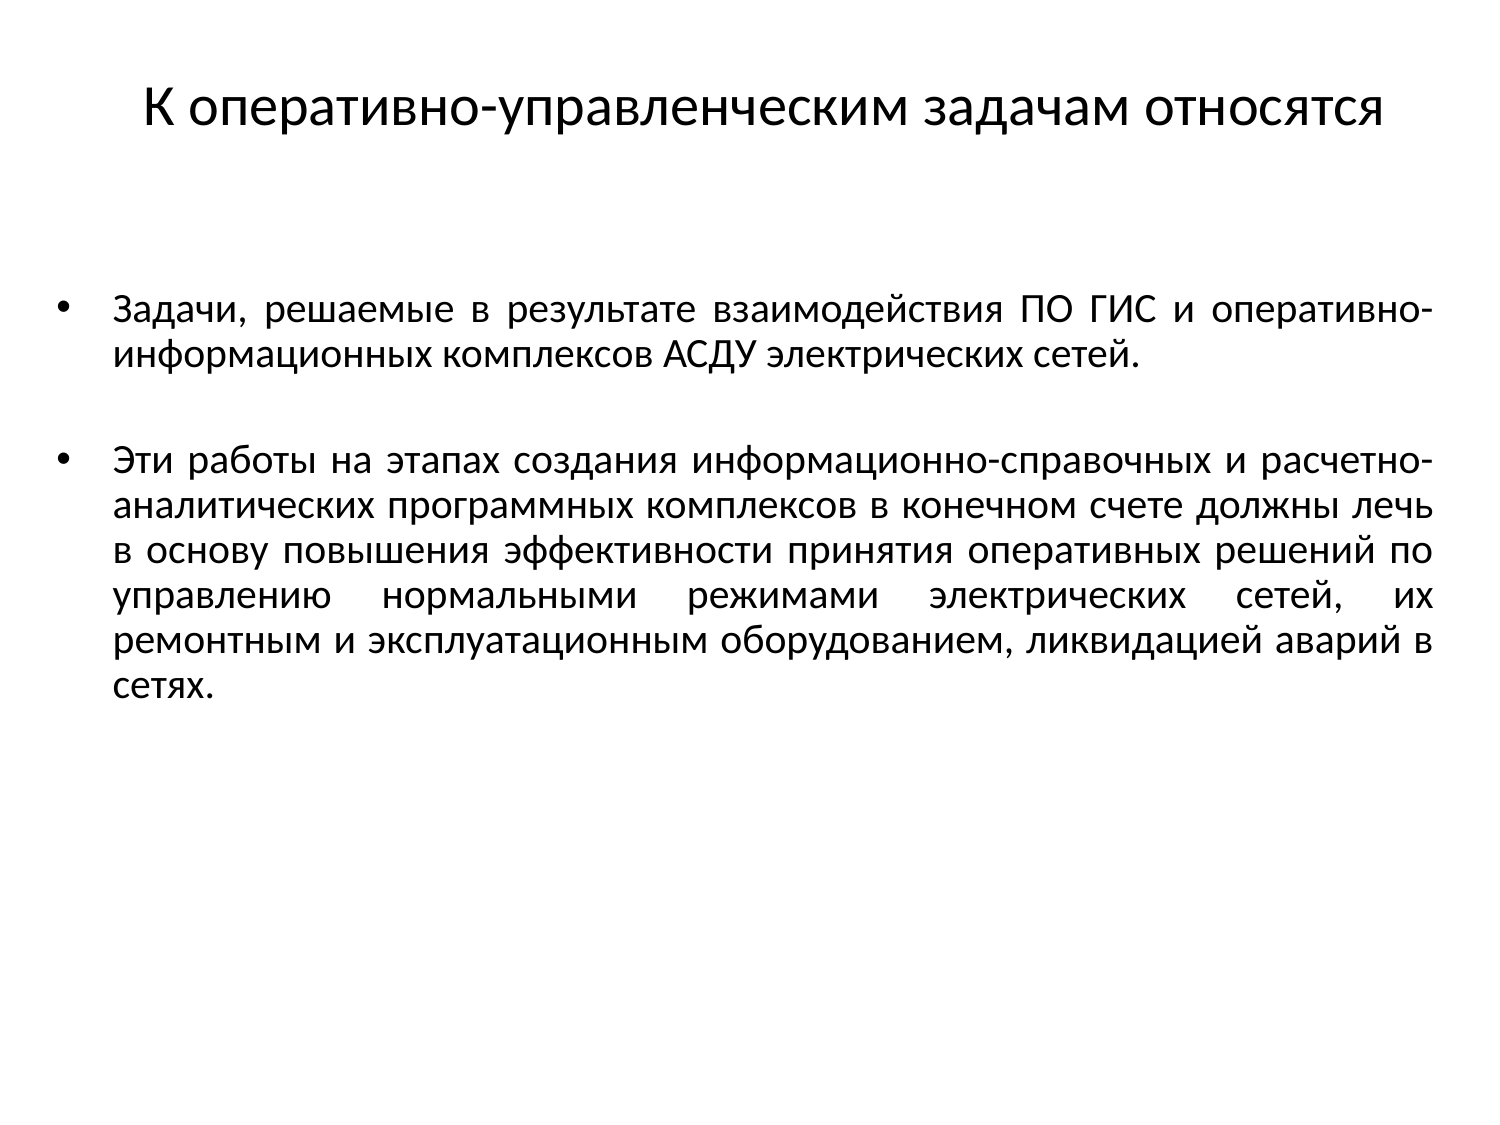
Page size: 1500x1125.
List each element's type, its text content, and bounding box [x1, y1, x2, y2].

list Задачи, решаемые в результате взаимодействия ПО ГИС и оперативно-информационных комплексов АСДУ электрических сетей. Эти работы на этапах создания информационно-справочных и расчетно-аналитических программных комплексов в конечном счете должны лечь в основу повышения эффективности принятия оперативных решений по управлению нормальными режимами электрических сетей, их ремонтным и эксплуатационным оборудованием, ликвидацией аварий в сетях. [40, 278, 1450, 887]
title К оперативно-управленческим задачам относятся [88, 66, 1441, 139]
